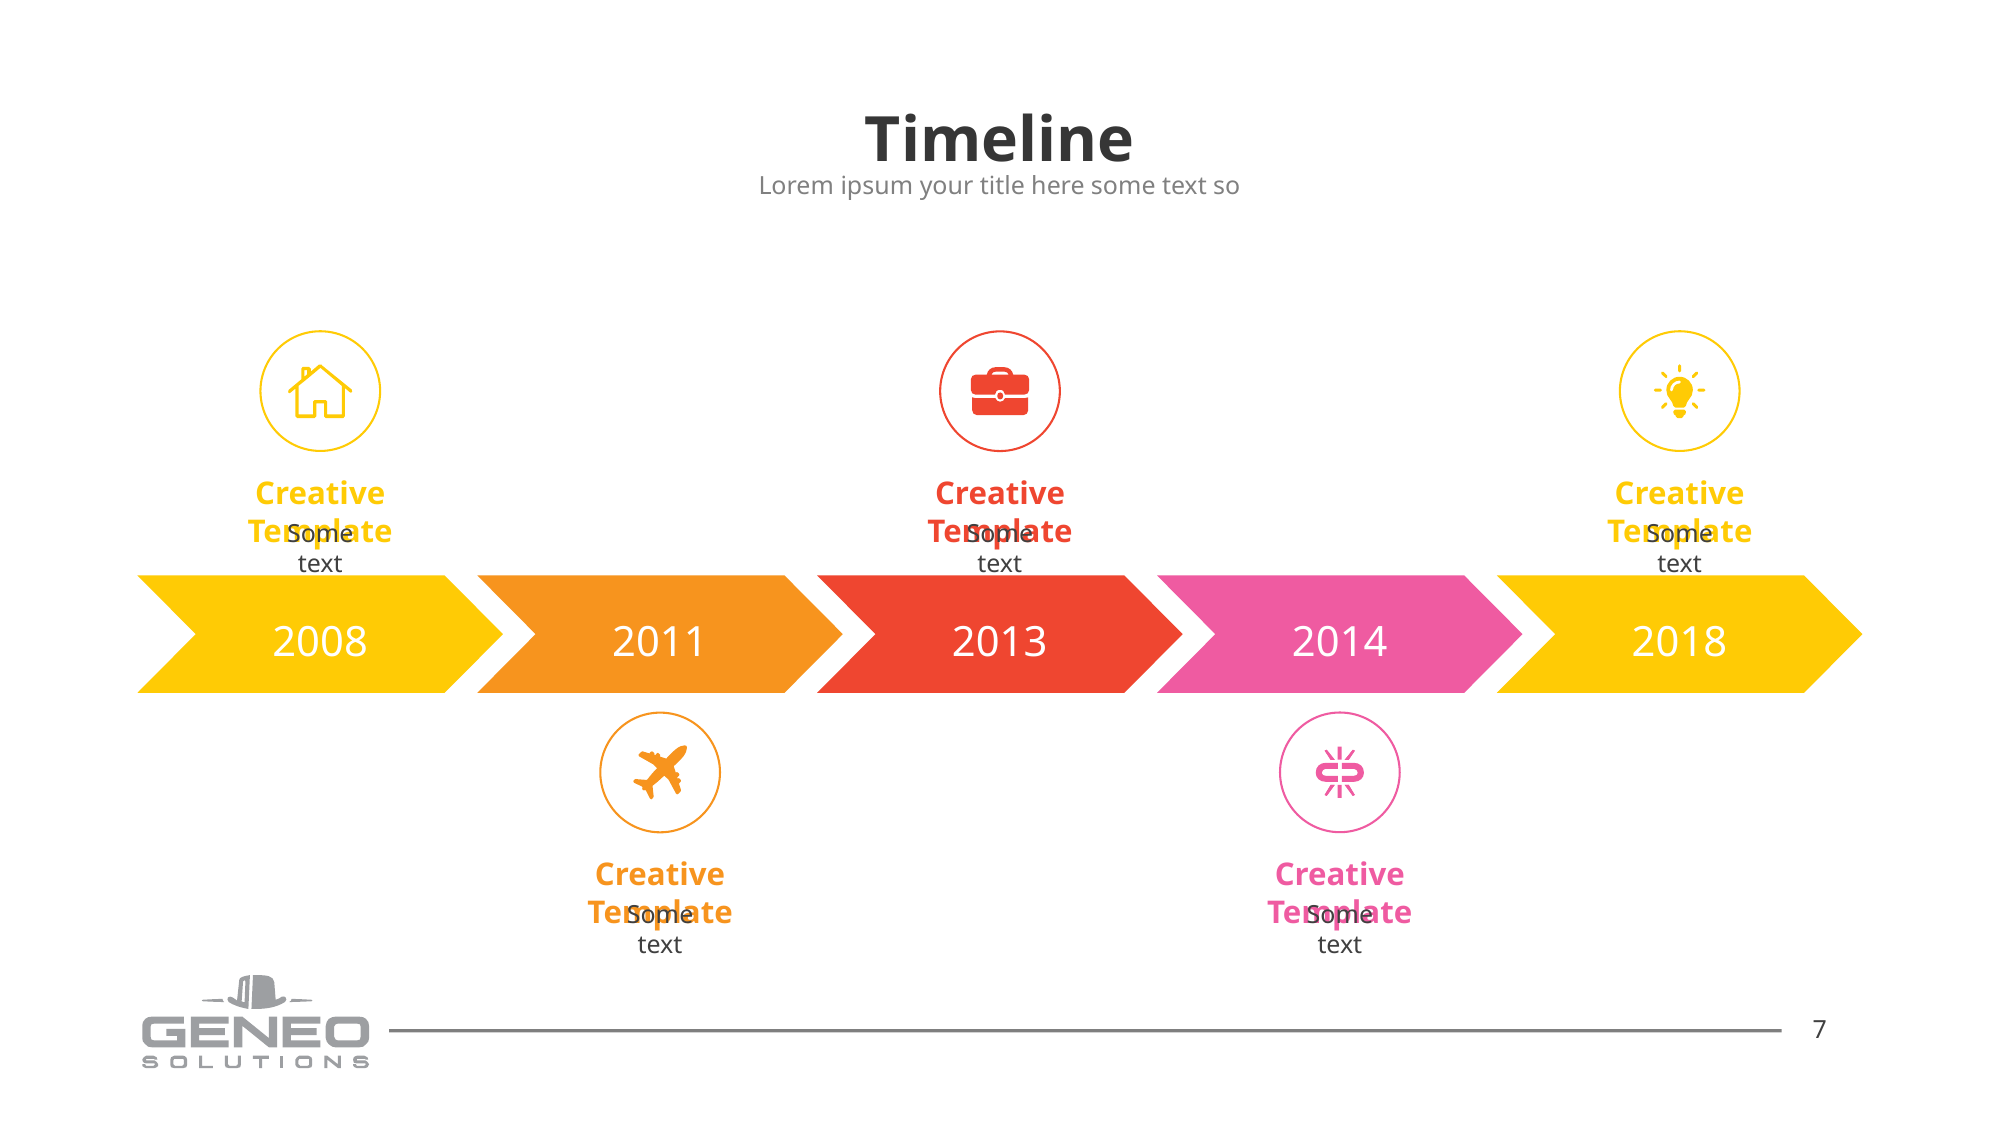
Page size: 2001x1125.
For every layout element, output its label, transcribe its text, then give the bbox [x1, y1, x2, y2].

text_box [259, 330, 382, 452]
text_box Creative Template [517, 847, 803, 937]
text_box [477, 575, 817, 693]
text_box Some text [1269, 891, 1411, 967]
text_box [1278, 711, 1401, 834]
text_box Some text [929, 510, 1071, 575]
slide_number 7 [1781, 992, 1858, 1069]
text_box [939, 330, 1061, 453]
text_box Creative Template [857, 465, 1143, 556]
text_box Creative Template [1536, 465, 1823, 556]
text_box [137, 575, 477, 693]
text_box Some text [1609, 510, 1750, 575]
list Lorem ipsum your title here some text so [137, 165, 1863, 212]
text_box Some text [249, 510, 391, 575]
text_box [1618, 330, 1741, 452]
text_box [1496, 575, 1863, 693]
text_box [1156, 575, 1496, 693]
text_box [1315, 746, 1364, 798]
text_box Creative Template [177, 465, 464, 556]
title Timeline [137, 100, 1863, 165]
text_box Creative Template [1197, 847, 1483, 937]
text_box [817, 575, 1156, 693]
text_box [599, 711, 722, 834]
text_box Some text [589, 891, 731, 967]
